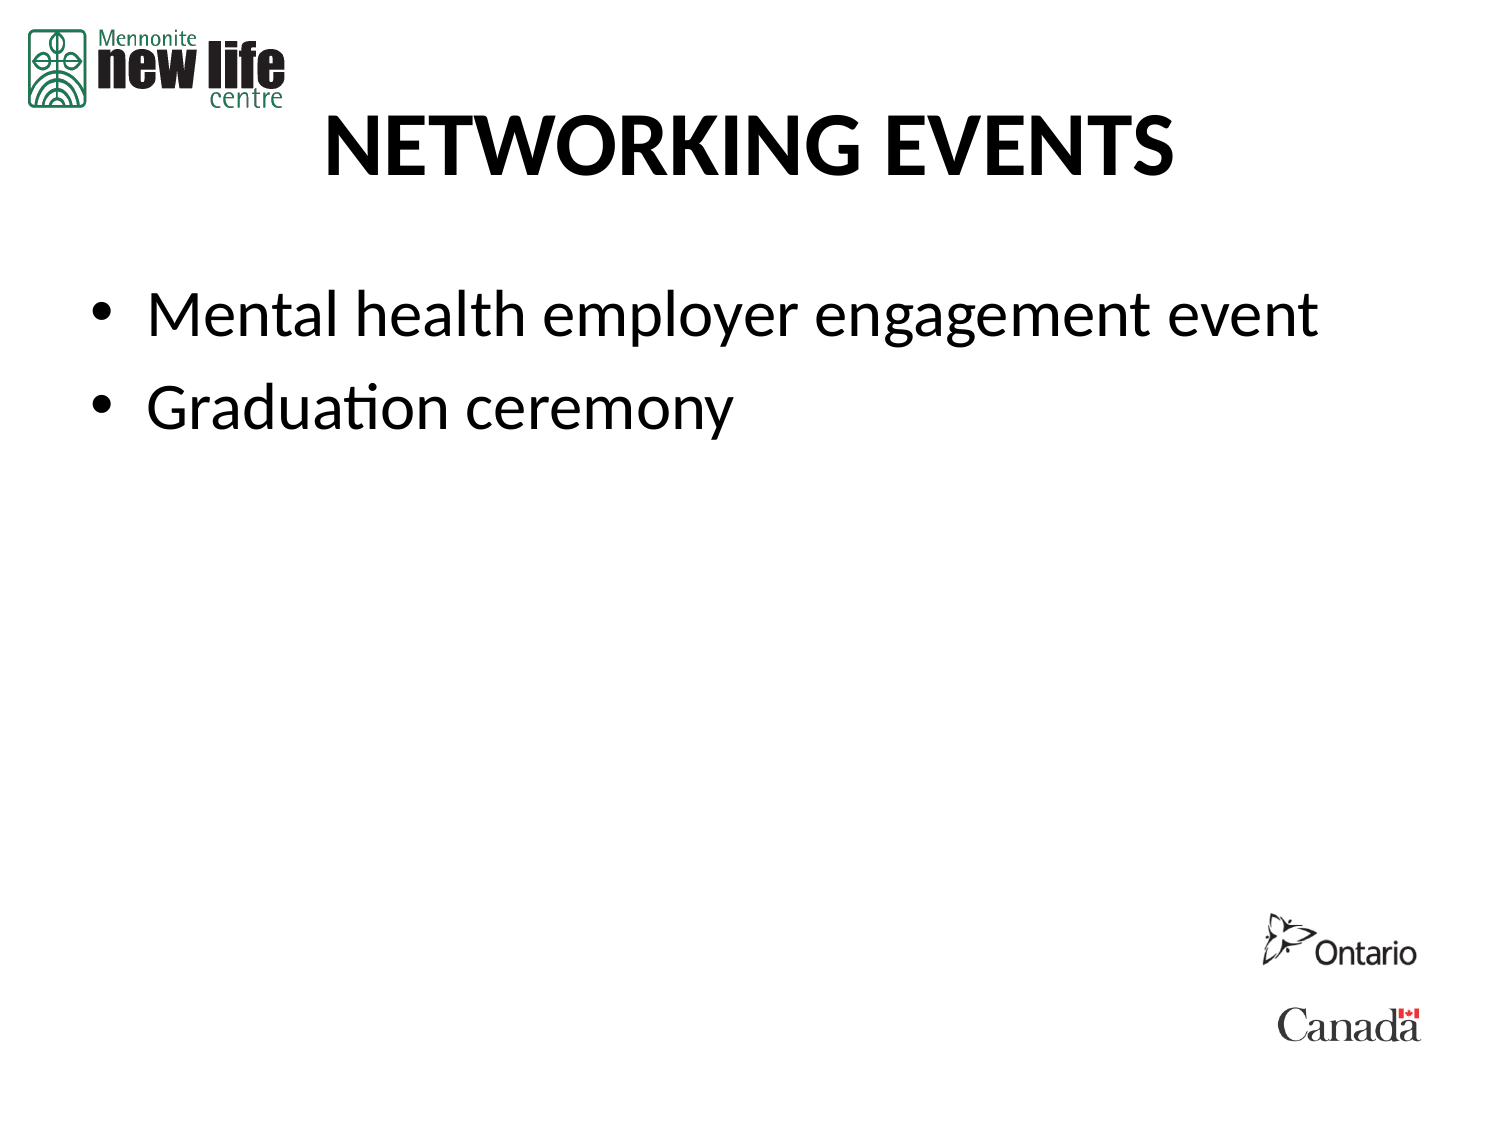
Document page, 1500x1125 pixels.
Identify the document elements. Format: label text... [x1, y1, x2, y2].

picture [1243, 893, 1467, 1088]
title NETWORKING EVENTS [75, 45, 1425, 233]
picture [24, 24, 288, 113]
list Mental health employer engagement event Graduation ceremony [75, 262, 1425, 1005]
